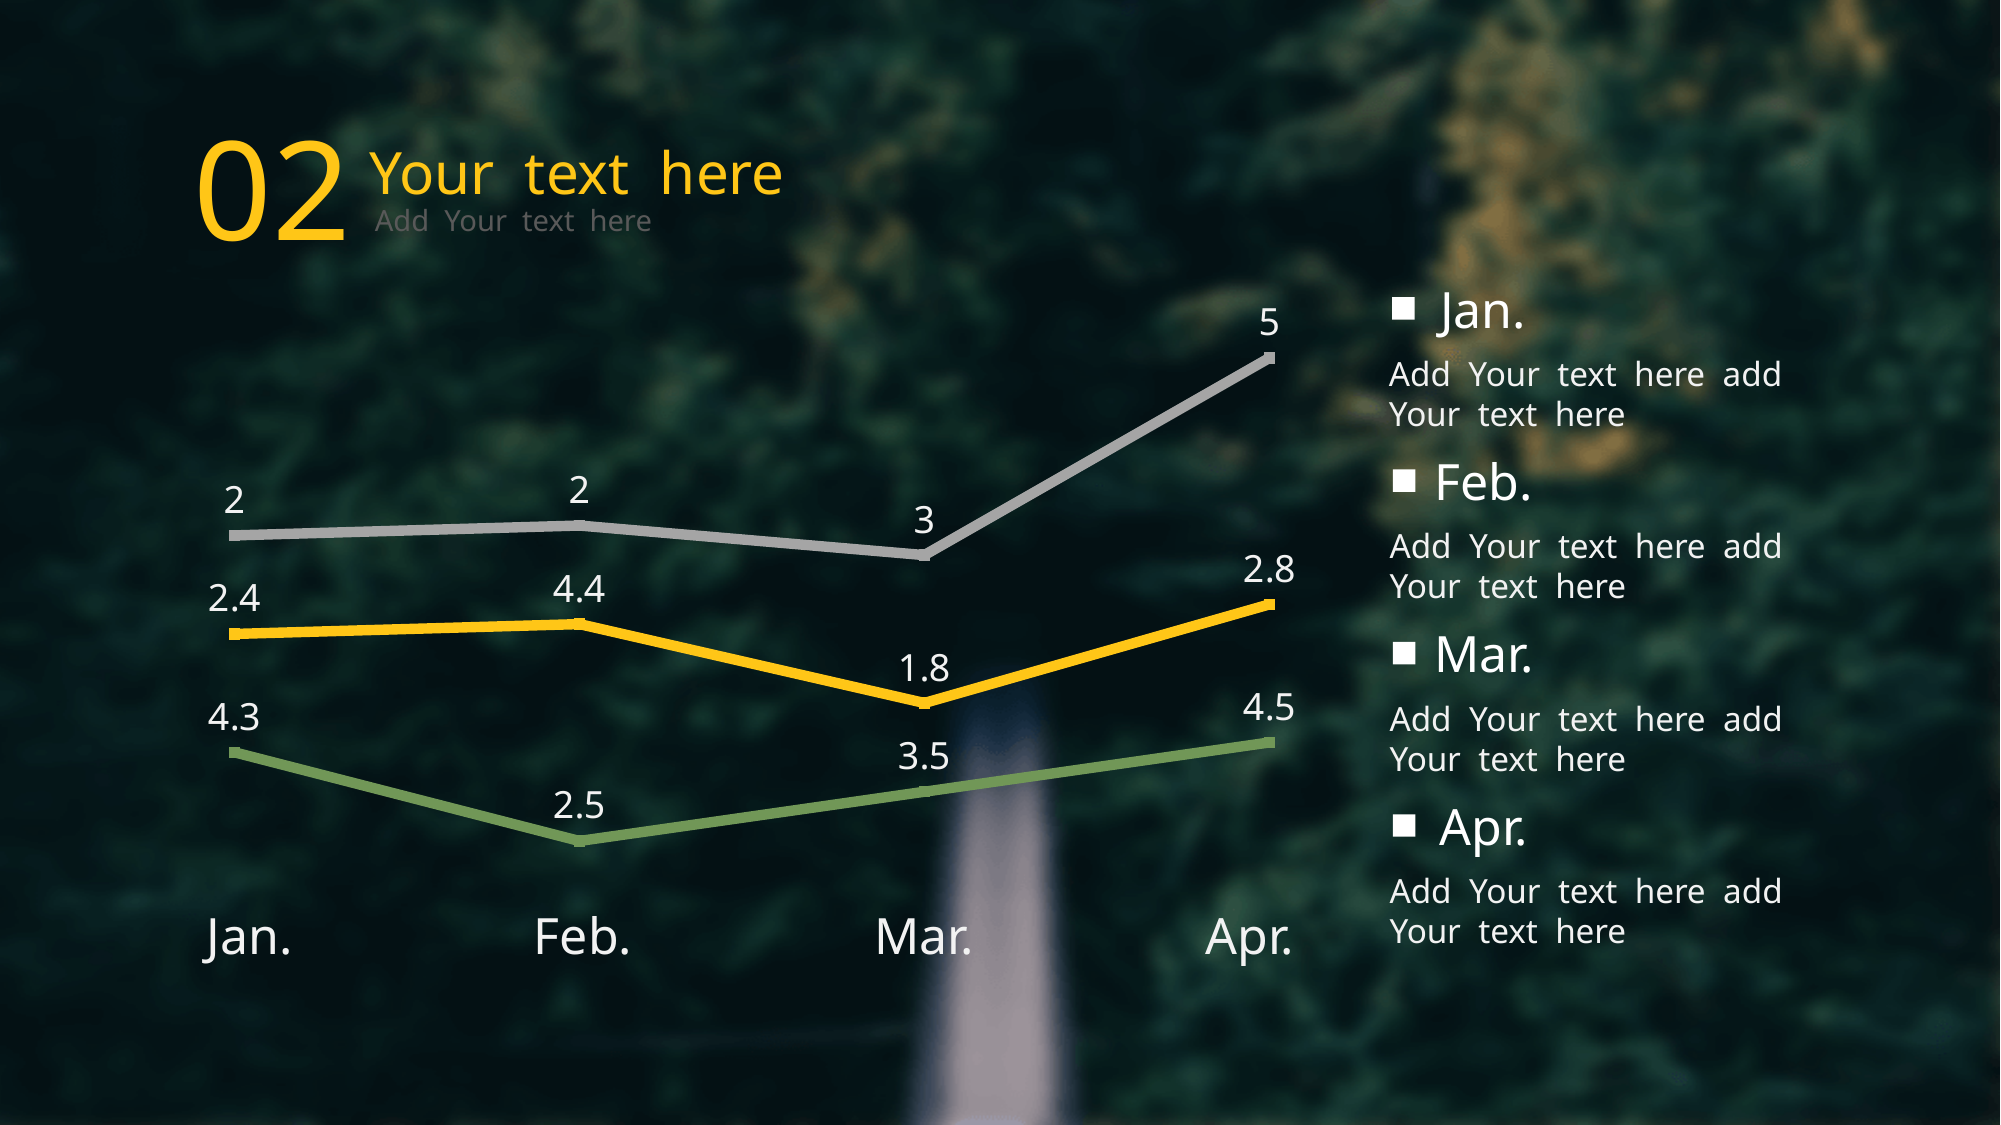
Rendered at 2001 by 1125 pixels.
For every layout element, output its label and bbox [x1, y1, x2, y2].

picture [0, 0, 2001, 1125]
text_box [1374, 788, 1828, 959]
chart [36, 232, 1463, 969]
text_box [1374, 443, 1828, 615]
text_box [1374, 270, 1828, 442]
text_box [179, 95, 823, 232]
text_box [1374, 615, 1828, 787]
